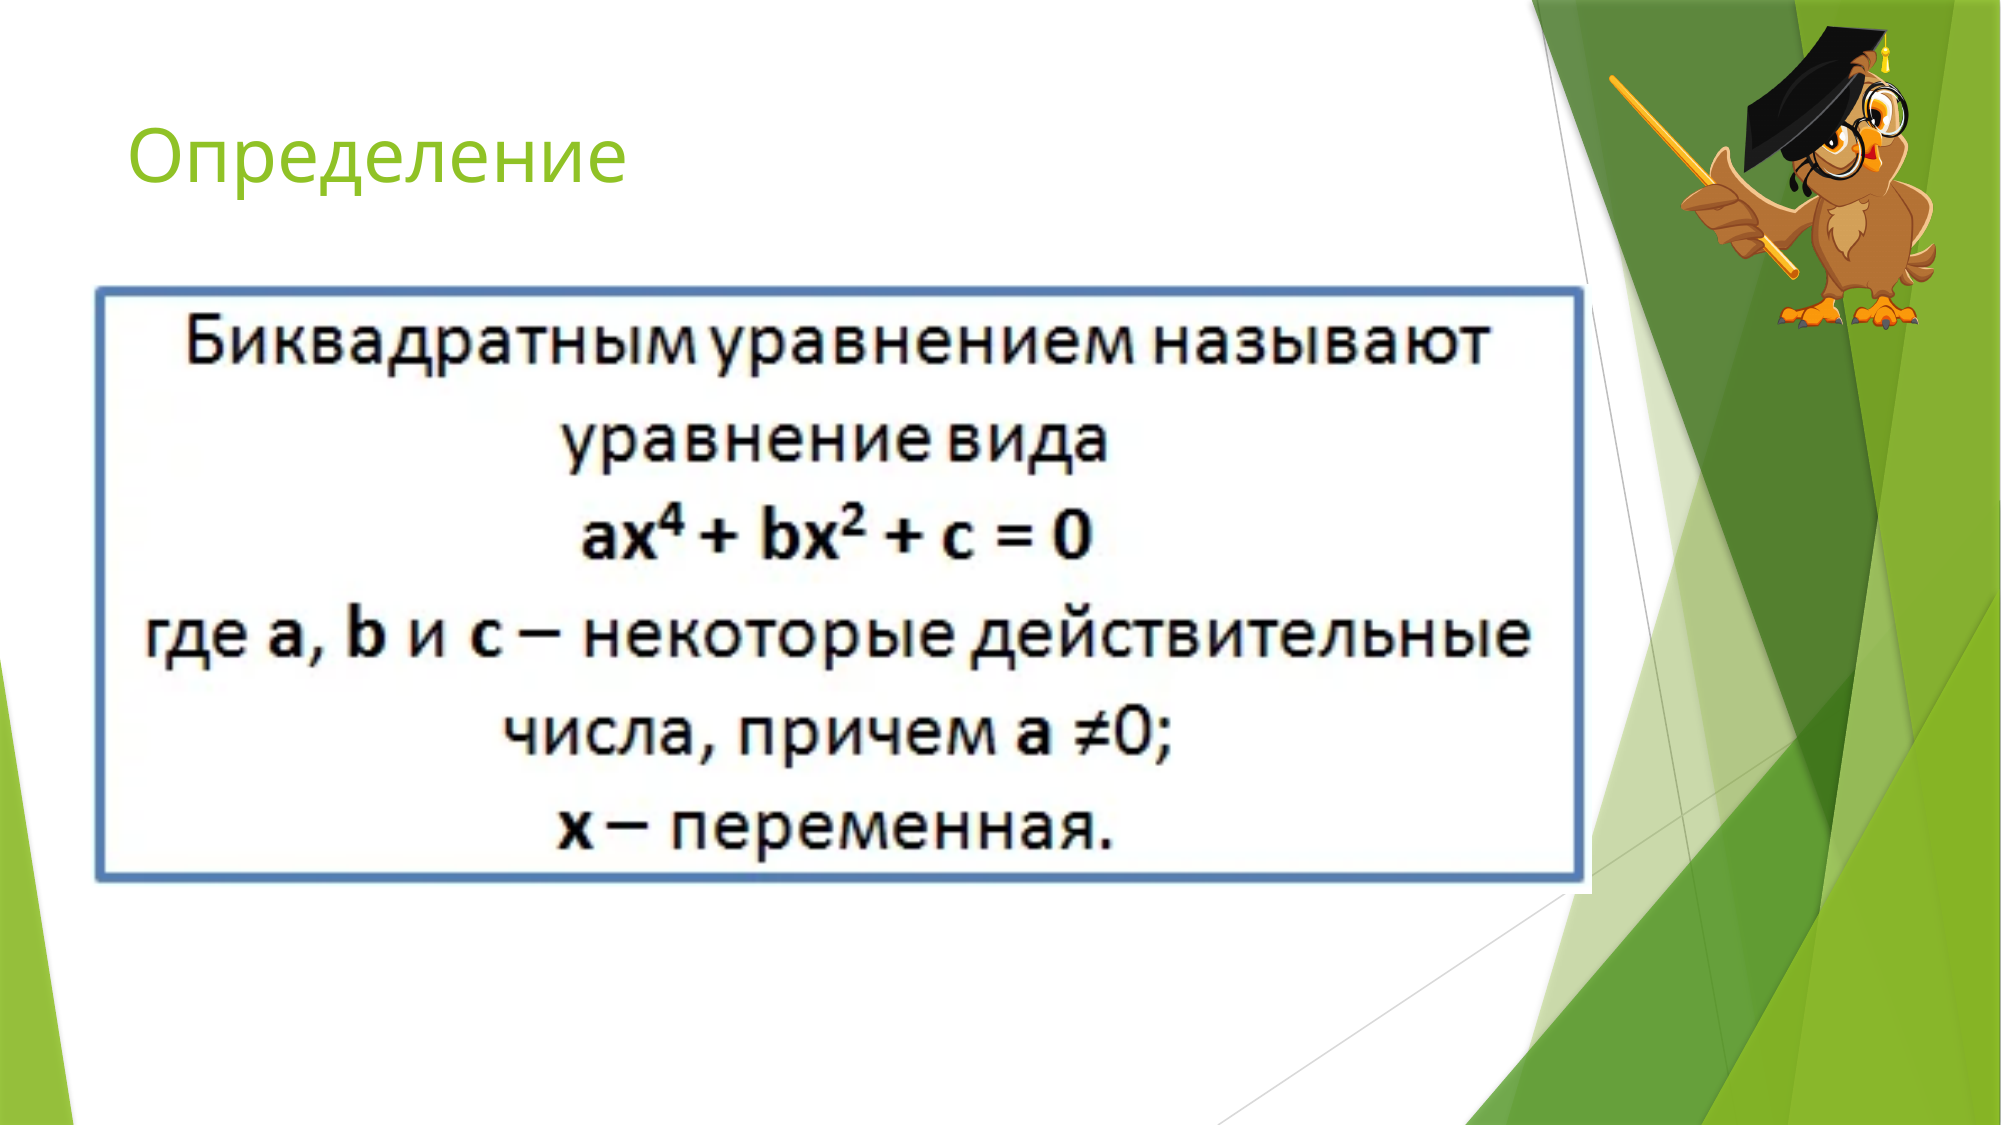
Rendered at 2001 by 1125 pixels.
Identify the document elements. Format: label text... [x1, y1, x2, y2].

picture [1609, 25, 1936, 330]
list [86, 283, 1593, 895]
title Определение [111, 99, 1522, 282]
